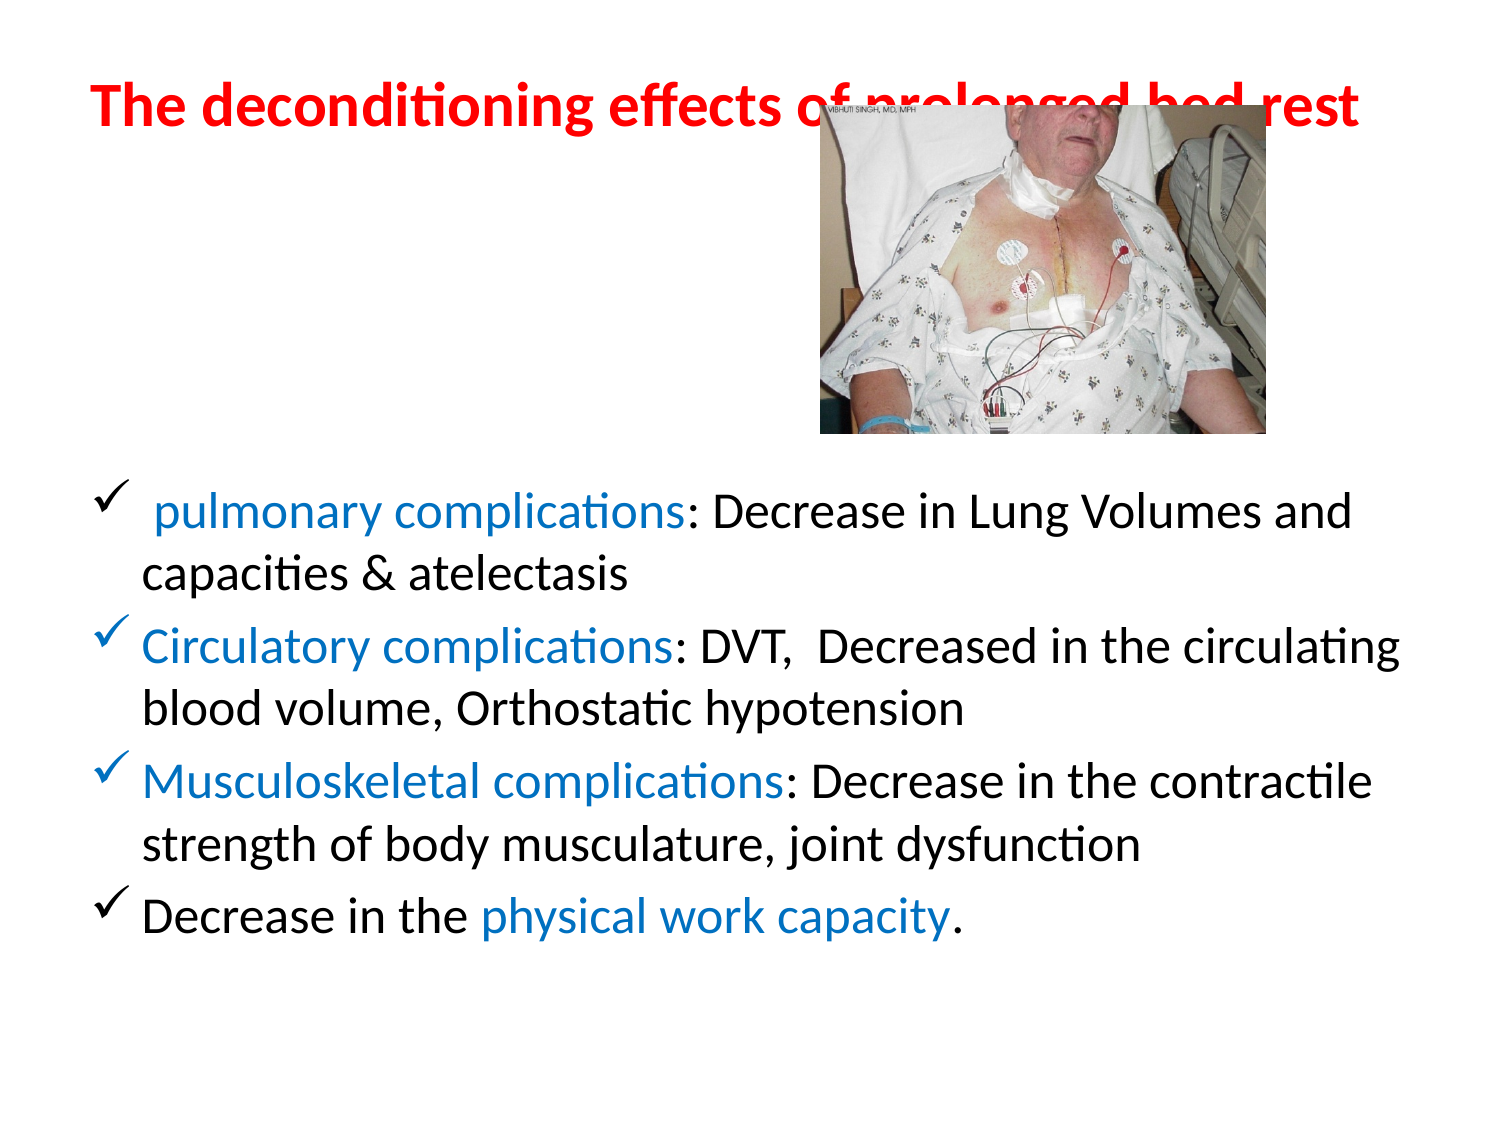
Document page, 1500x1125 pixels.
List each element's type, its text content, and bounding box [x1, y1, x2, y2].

picture [820, 105, 1266, 434]
title The deconditioning effects of prolonged bed rest [75, 45, 1425, 233]
list pulmonary complications: Decrease in Lung Volumes and capacities & atelectasis Circulatory complications: DVT, Decreased in the circulating blood volume, Orthostatic hypotension Musculoskeletal complications: Decrease in the contractile strength of body musculature, joint dysfunction Decrease in the physical work capacity. [75, 468, 1425, 997]
